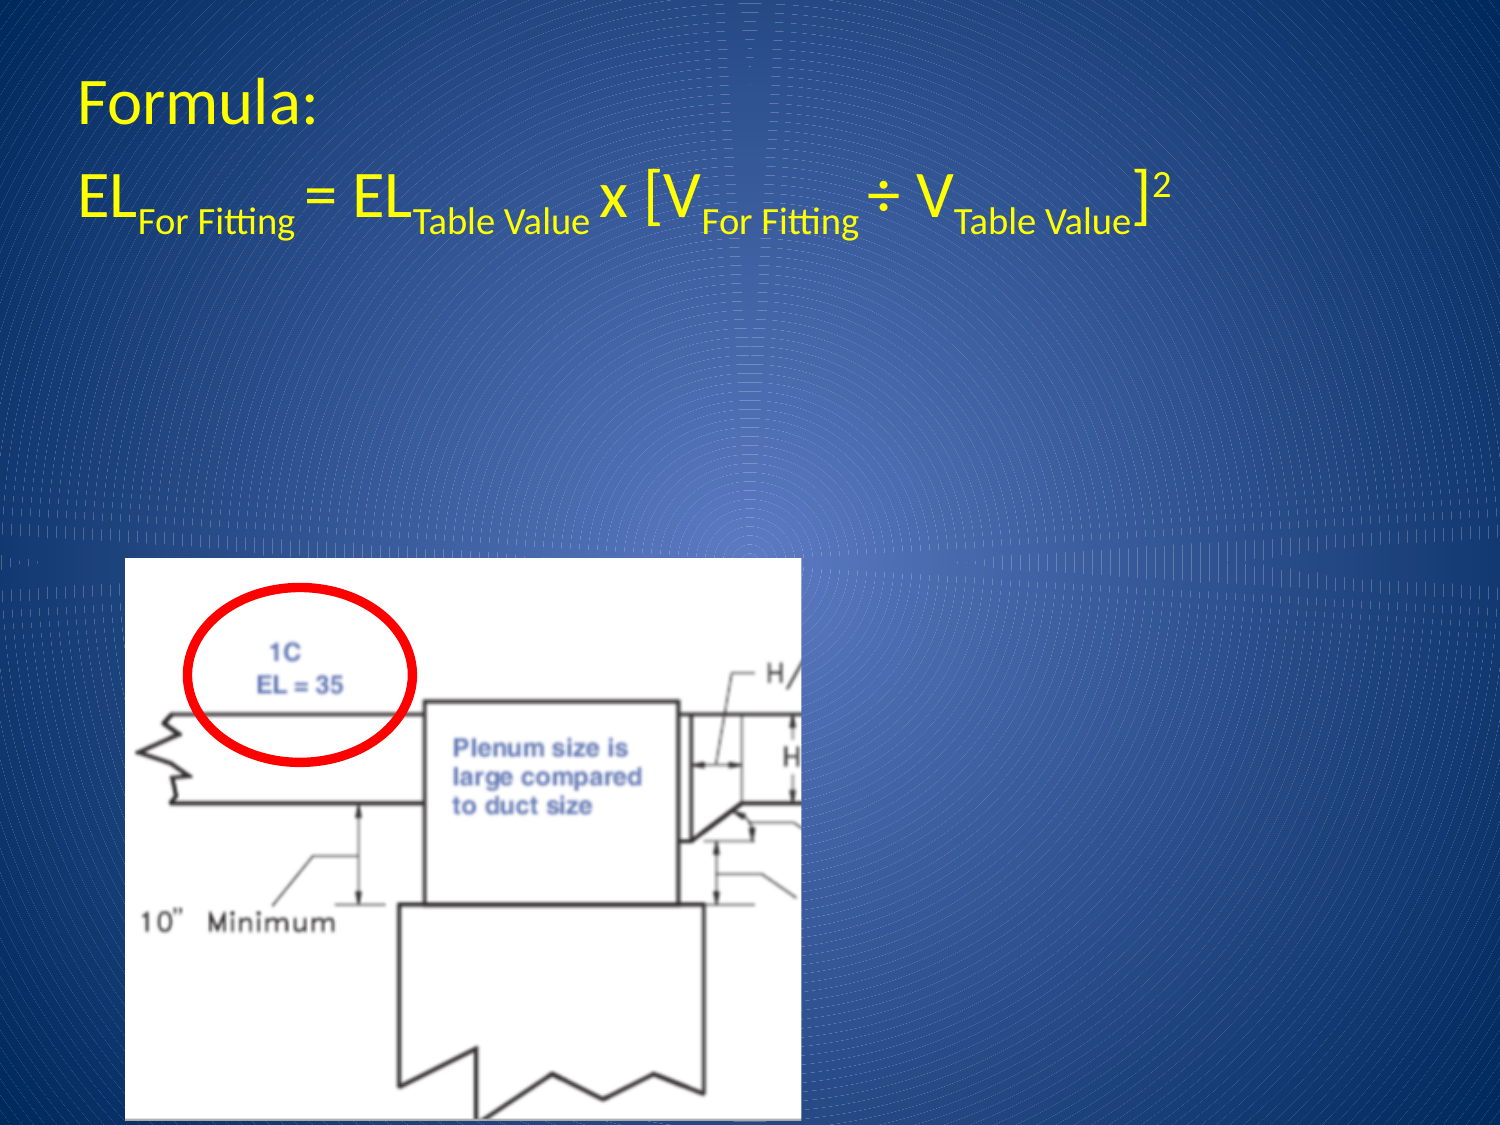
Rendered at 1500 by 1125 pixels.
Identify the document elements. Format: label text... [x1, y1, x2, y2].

list Formula: ELFor Fitting = ELTable Value x [VFor Fitting ÷ VTable Value]2 [62, 50, 1413, 588]
picture [124, 558, 802, 1125]
